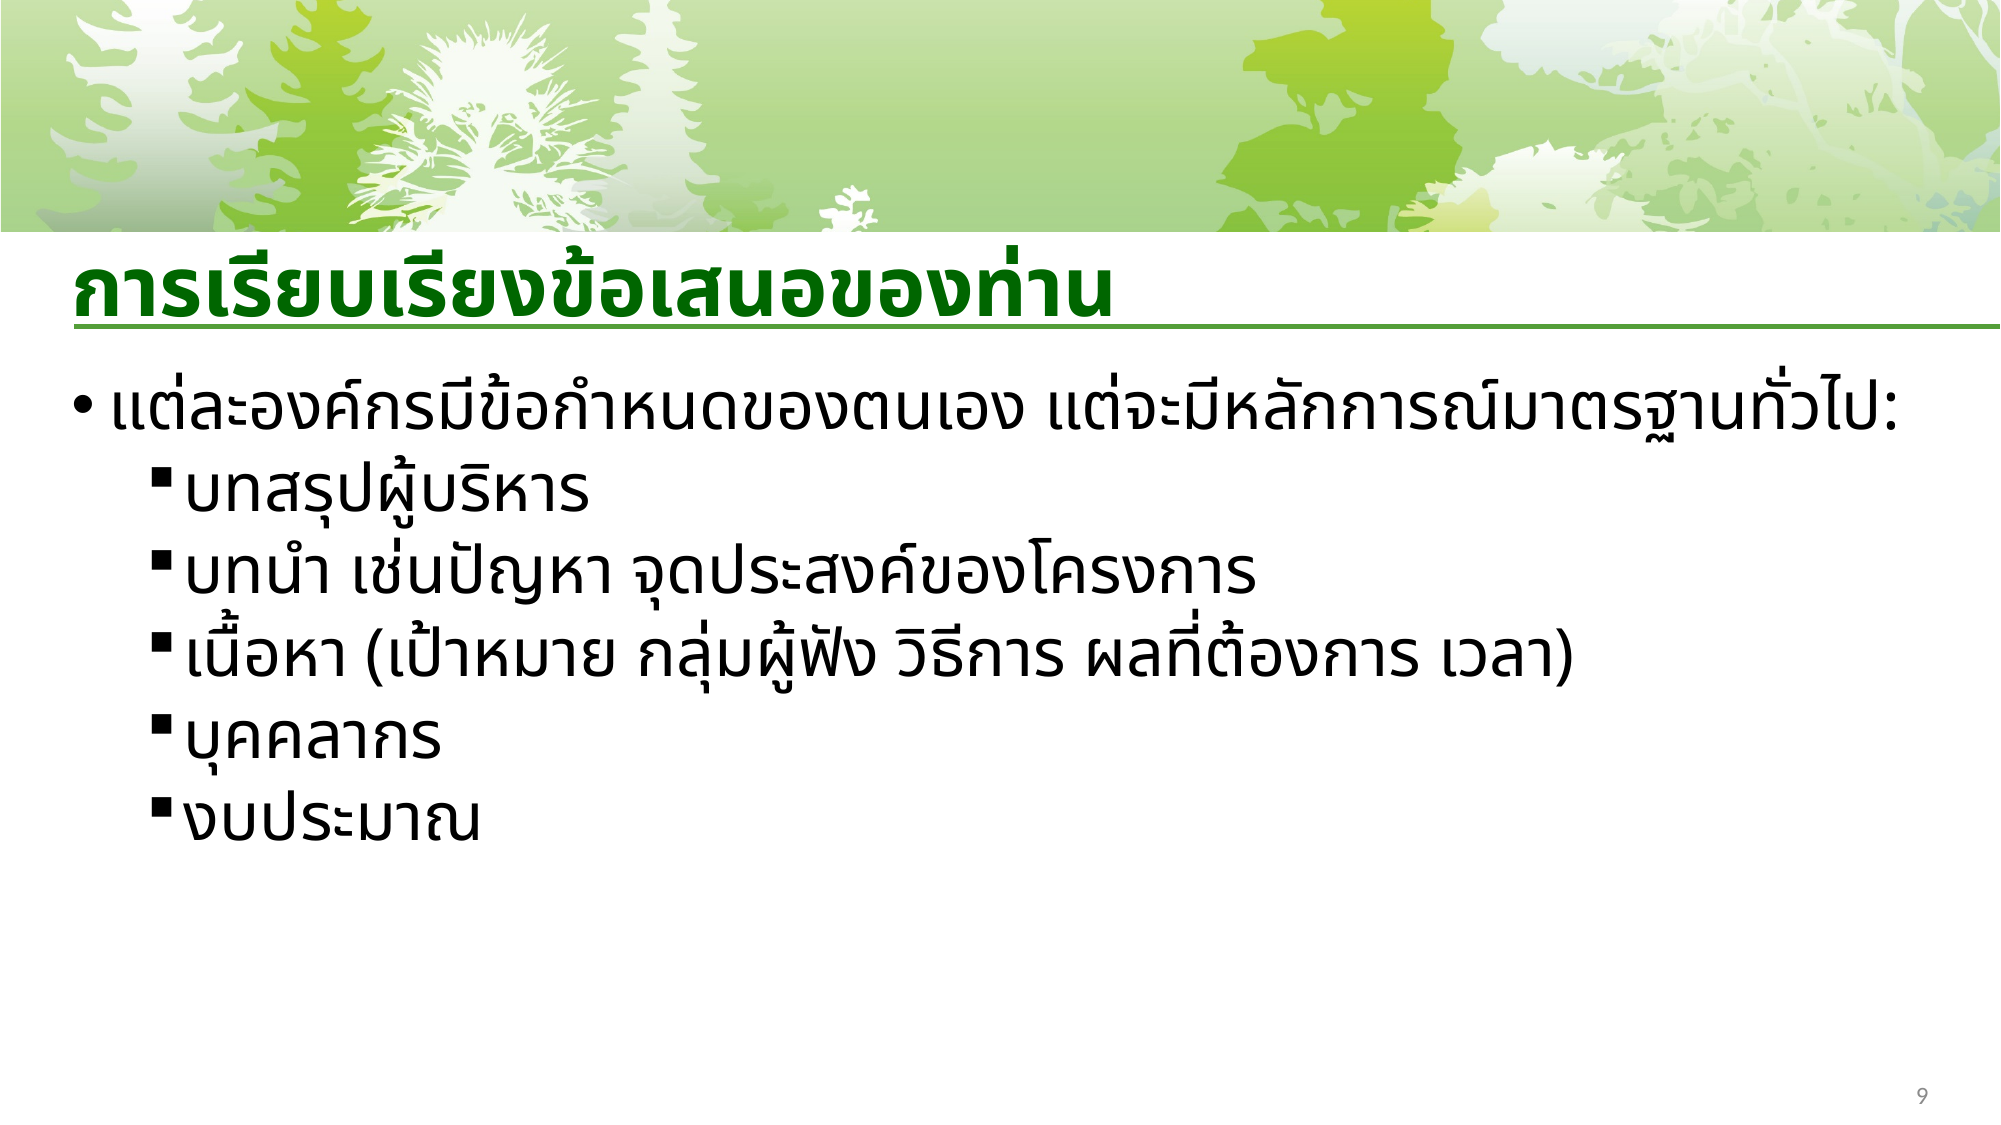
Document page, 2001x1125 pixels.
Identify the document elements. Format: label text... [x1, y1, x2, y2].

list แต่ละองค์กรมีข้อกำหนดของตนเอง แต่จะมีหลักการณ์มาตรฐานทั่วไป: บทสรุปผู้บริหาร บทนำ เช่นปัญหา จุดประสงค์ของโครงการ เนื้อหา (เป้าหมาย กลุ่มผู้ฟัง วิธีการ ผลที่ต้องการ เวลา) บุคคลากร งบประมาณ [56, 364, 1944, 1040]
picture [0, 0, 2000, 232]
title การเรียบเรียงข้อเสนอของท่าน [56, 181, 1782, 364]
slide_number 9 [1493, 1065, 1944, 1125]
